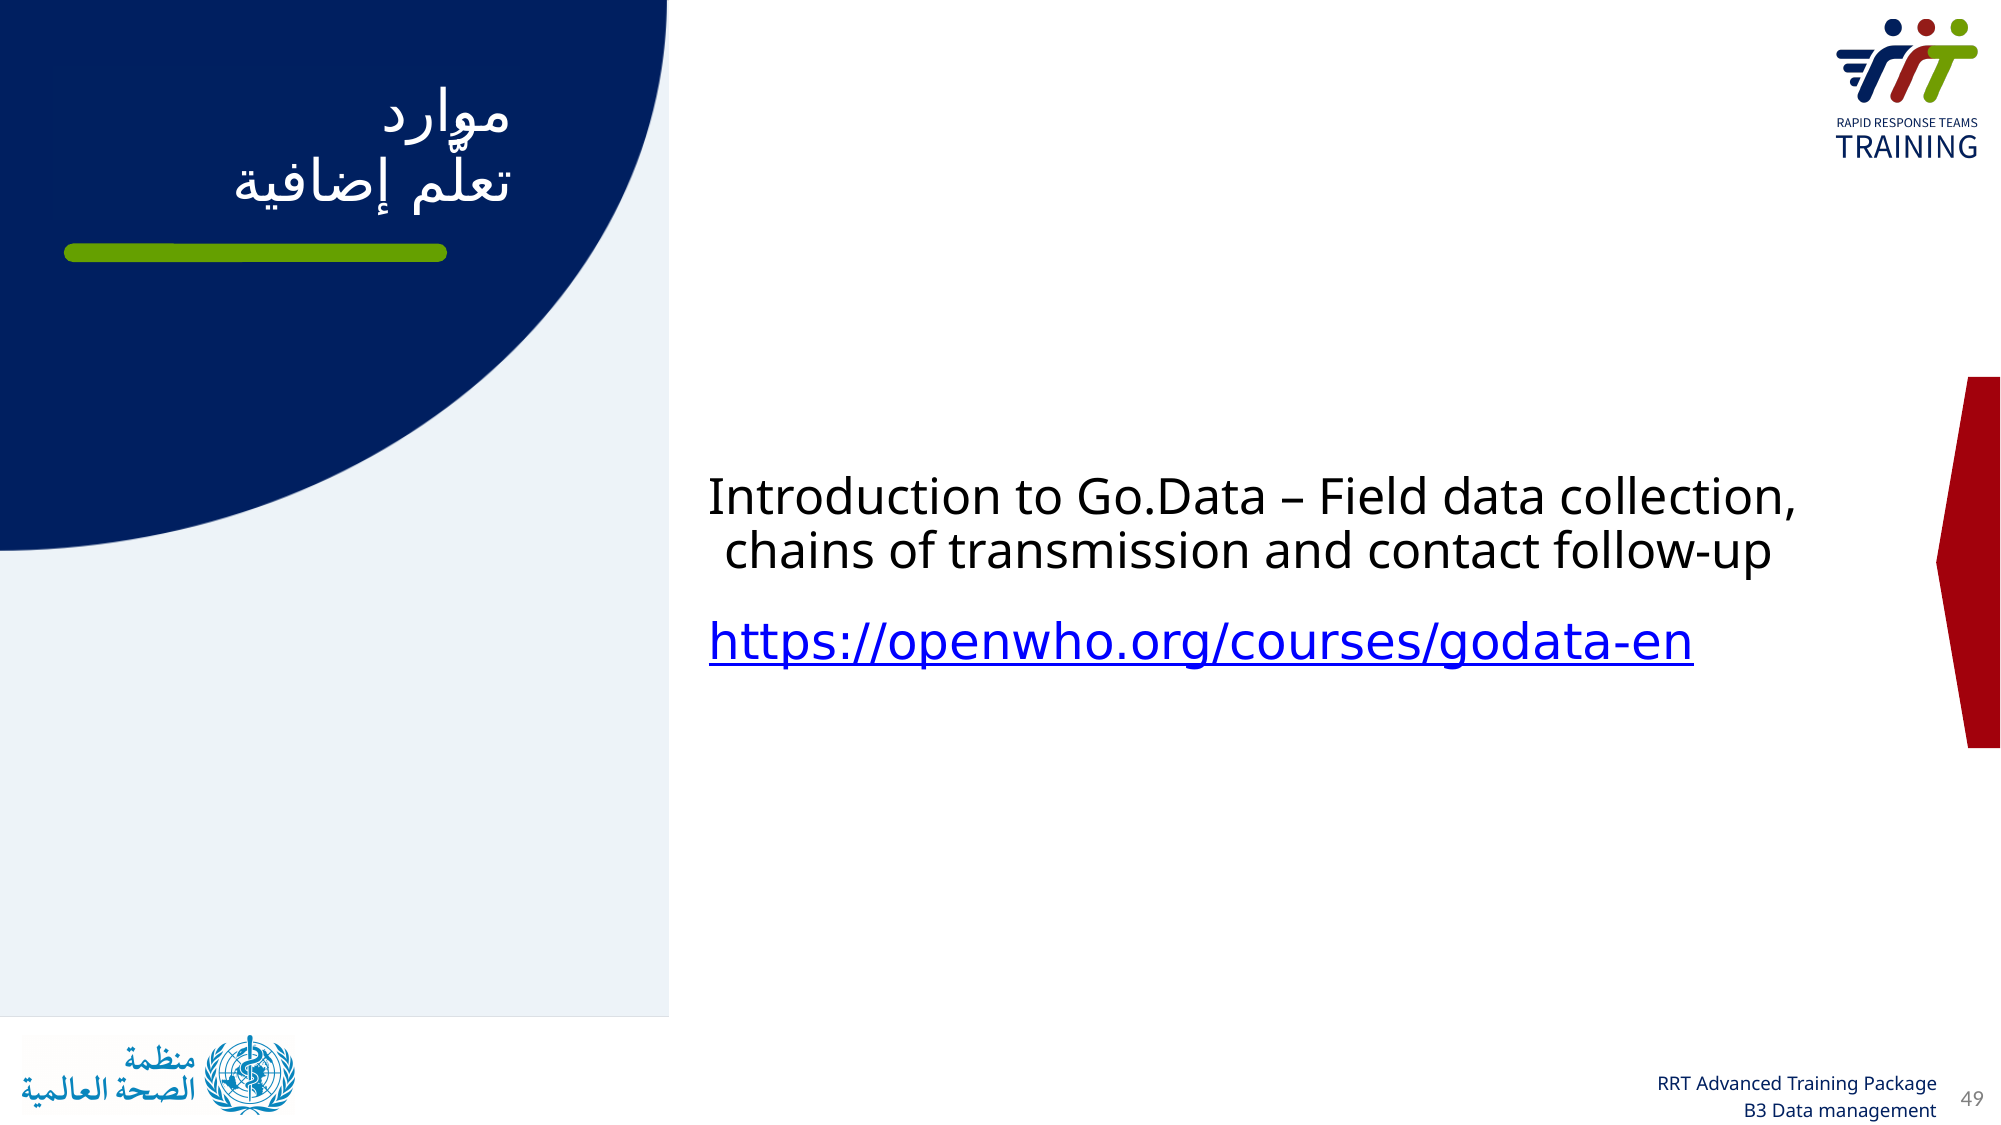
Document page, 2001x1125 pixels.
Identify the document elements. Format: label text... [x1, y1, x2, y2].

list Introduction to Go.Data – Field data collection, chains of transmission and contact follow-up https://openwho.org/courses/godata-en [700, 463, 1937, 707]
picture [252, 1050, 258, 1059]
picture [0, 0, 669, 1018]
text_box موارد تعلُّم إضافية [52, 65, 521, 221]
picture [1835, 19, 1978, 167]
picture [22, 1035, 295, 1115]
